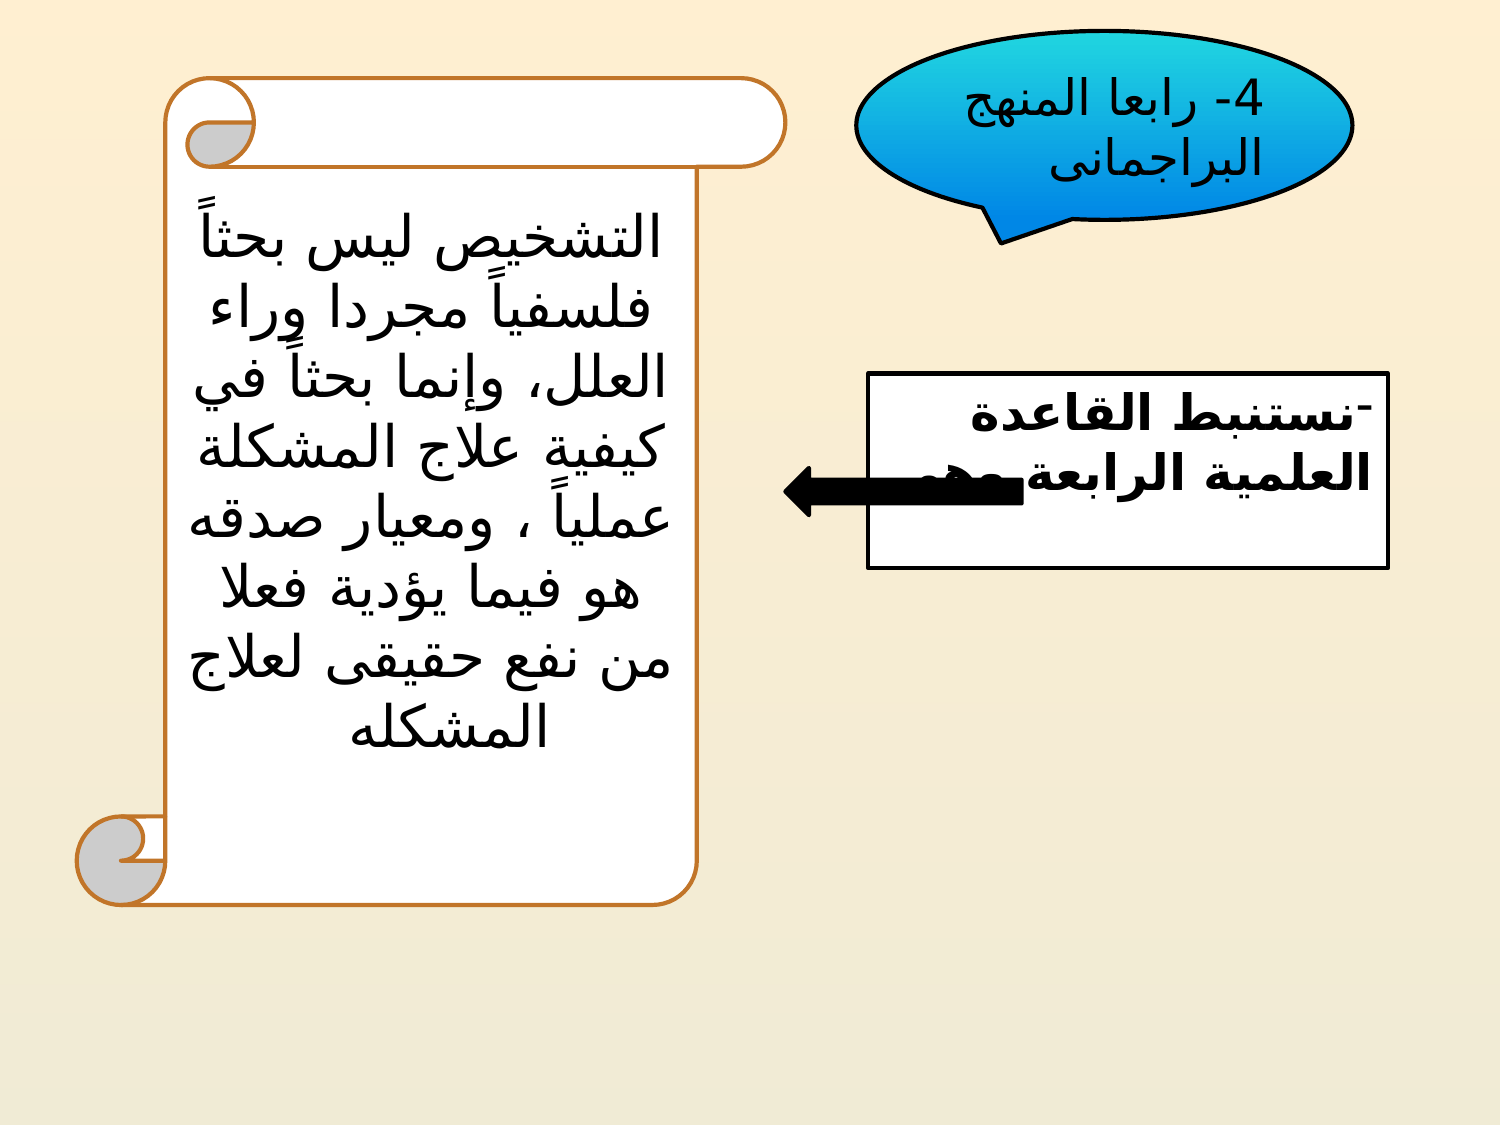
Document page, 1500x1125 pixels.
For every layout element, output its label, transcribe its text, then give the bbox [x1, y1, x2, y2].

text_box نستنبط القاعدة العلمية الرابعة وهى [866, 371, 1390, 570]
text_box التشخيص ليس بحثاً فلسفياً مجردا وراء العلل، وإنما بحثاً في كيفية علاج المشكلة عملياً ، ومعيار صدقه هو فيما يؤدية فعلا من نفع حقيقى لعلاج المشكله [74, 76, 788, 908]
text_box 4- رابعا المنهج البراجمانى [854, 28, 1355, 246]
text_box [783, 466, 1024, 518]
